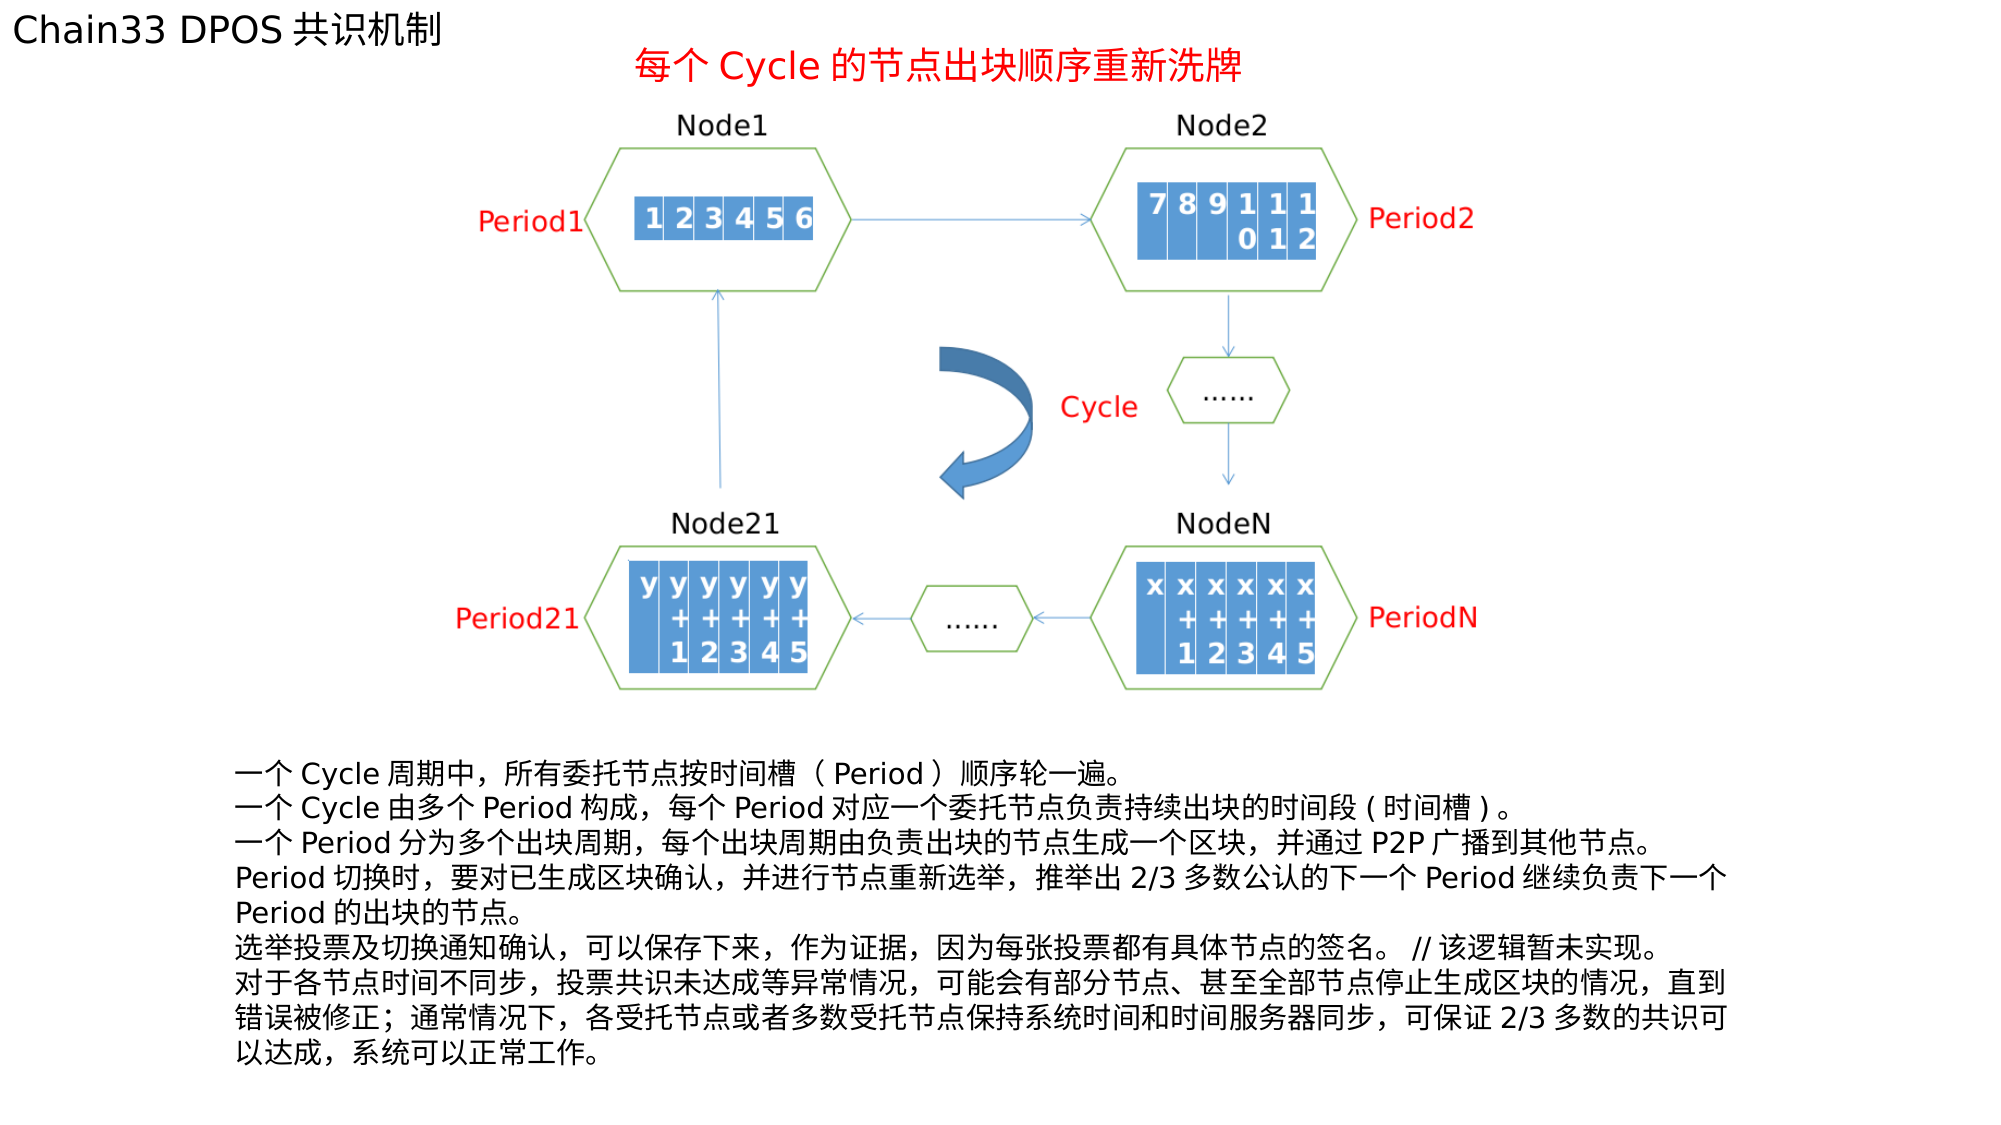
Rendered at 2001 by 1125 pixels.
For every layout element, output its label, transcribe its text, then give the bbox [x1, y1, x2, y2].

text_box 每个Cycle的节点出块顺序重新洗牌 [619, 34, 1258, 94]
text_box Chain33 DPOS共识机制 [0, 0, 538, 59]
text_box 一个Cycle周期中，所有委托节点按时间槽（Period）顺序轮一遍。 一个Cycle由多个Period构成，每个Period对应一个委托节点负责持续出块的时间段(时间槽)。 一个Period分为多个出块周期，每个出块周期由负责出块的节点生成一个区块，并通过P2P广播到其他节点。 Period切换时，要对已生成区块确认，并进行节点重新选举，推举出2/3多数公认的下一个Period继续负责下一个Period的出块的节点。 选举投票及切换通知确认，可以保存下来，作为证据，因为每张投票都有具体节点的签名。//该逻辑暂未实现。 对于各节点时间不同步，投票共识未达成等异常情况，可能会有部分节点、甚至全部节点停止生成区块的情况，直到错误被修正；通常情况下，各受托节点或者多数受托节点保持系统时间和时间服务器同步，可保证2/3多数的共识可以达成，系统可以正常工作。 [220, 747, 1759, 1077]
picture [432, 94, 1488, 707]
